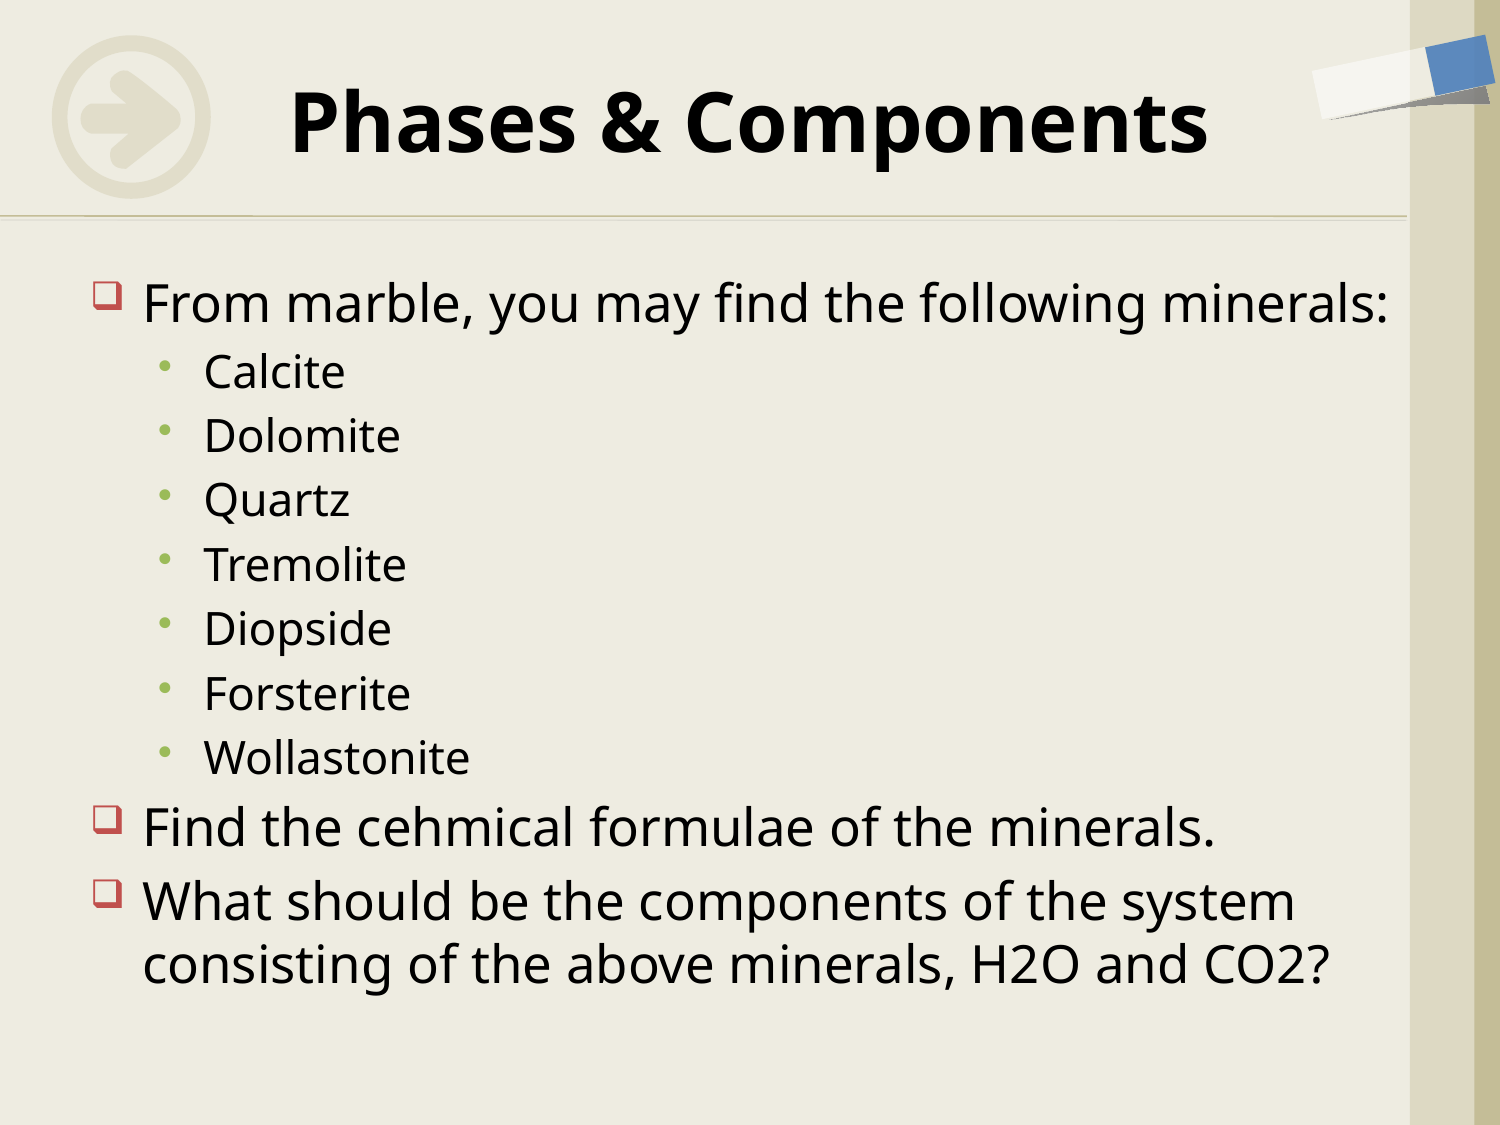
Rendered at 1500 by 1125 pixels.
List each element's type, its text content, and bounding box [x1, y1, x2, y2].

list From marble, you may find the following minerals: Calcite Dolomite Quartz Tremolite Diopside Forsterite Wollastonite Find the cehmical formulae of the minerals. What should be the components of the system consisting of the above minerals, H2O and CO2? [75, 262, 1406, 1005]
title Phases & Components [75, 24, 1425, 213]
